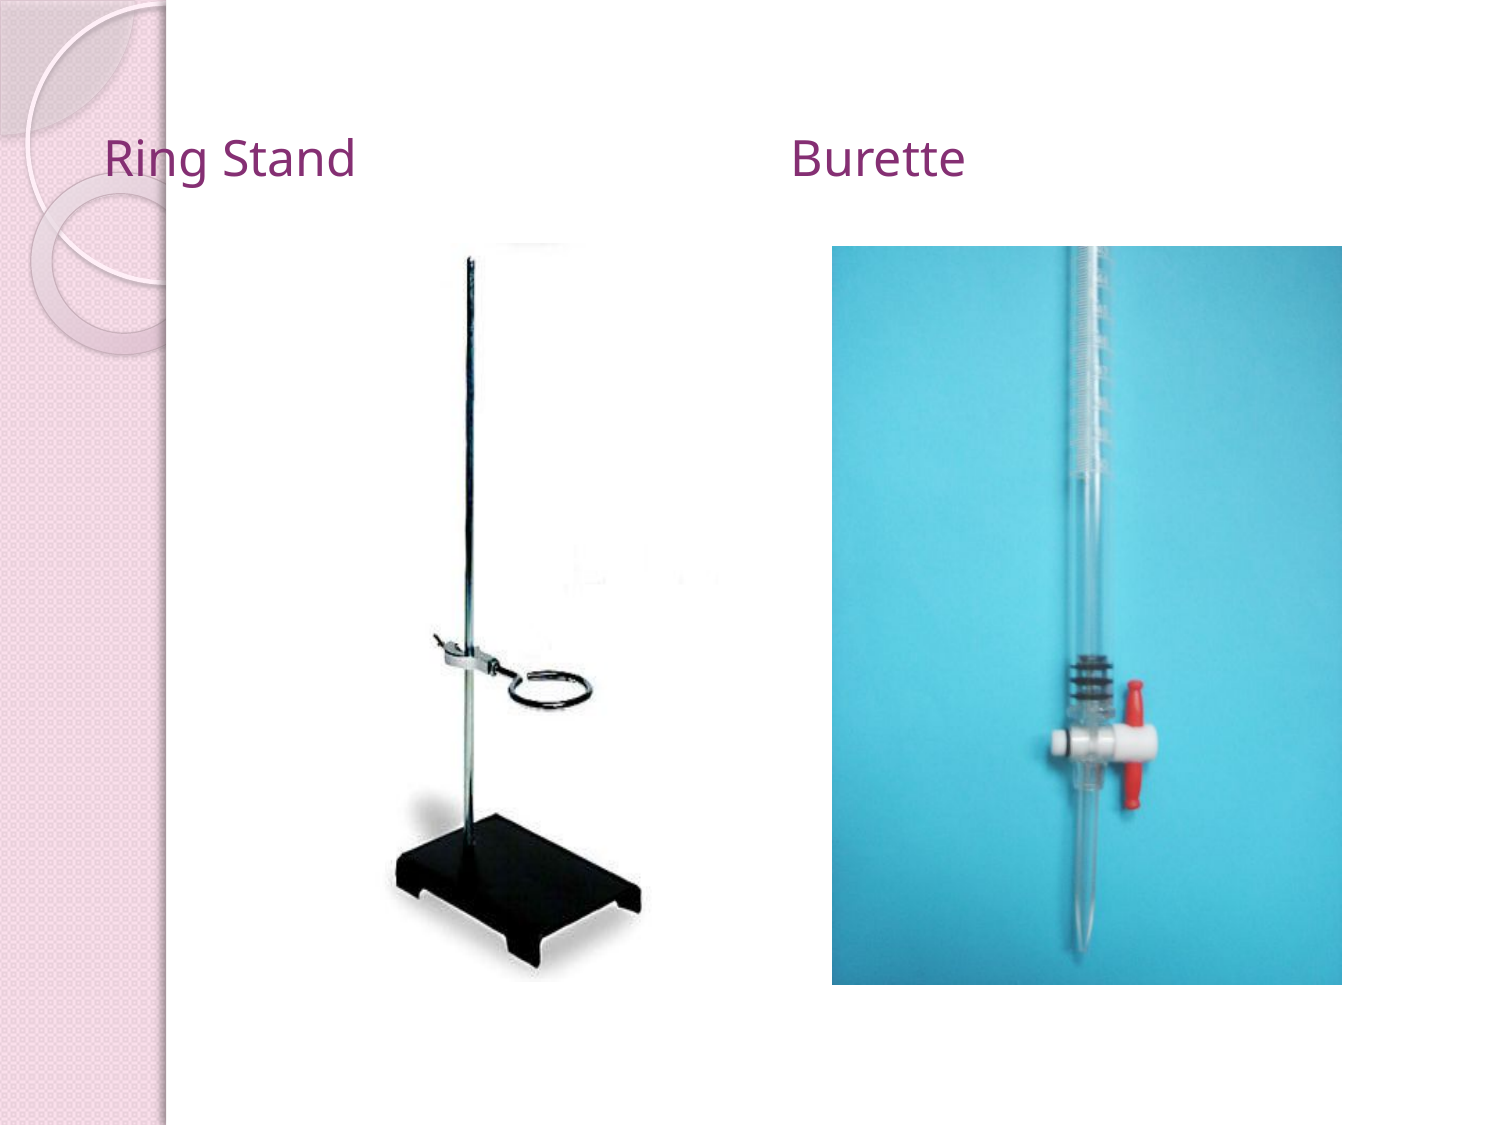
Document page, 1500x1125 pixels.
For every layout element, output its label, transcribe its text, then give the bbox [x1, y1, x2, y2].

list Ring Stand [75, 46, 738, 1005]
picture [229, 243, 786, 982]
list Burette [762, 46, 1425, 1005]
picture [831, 245, 1342, 985]
